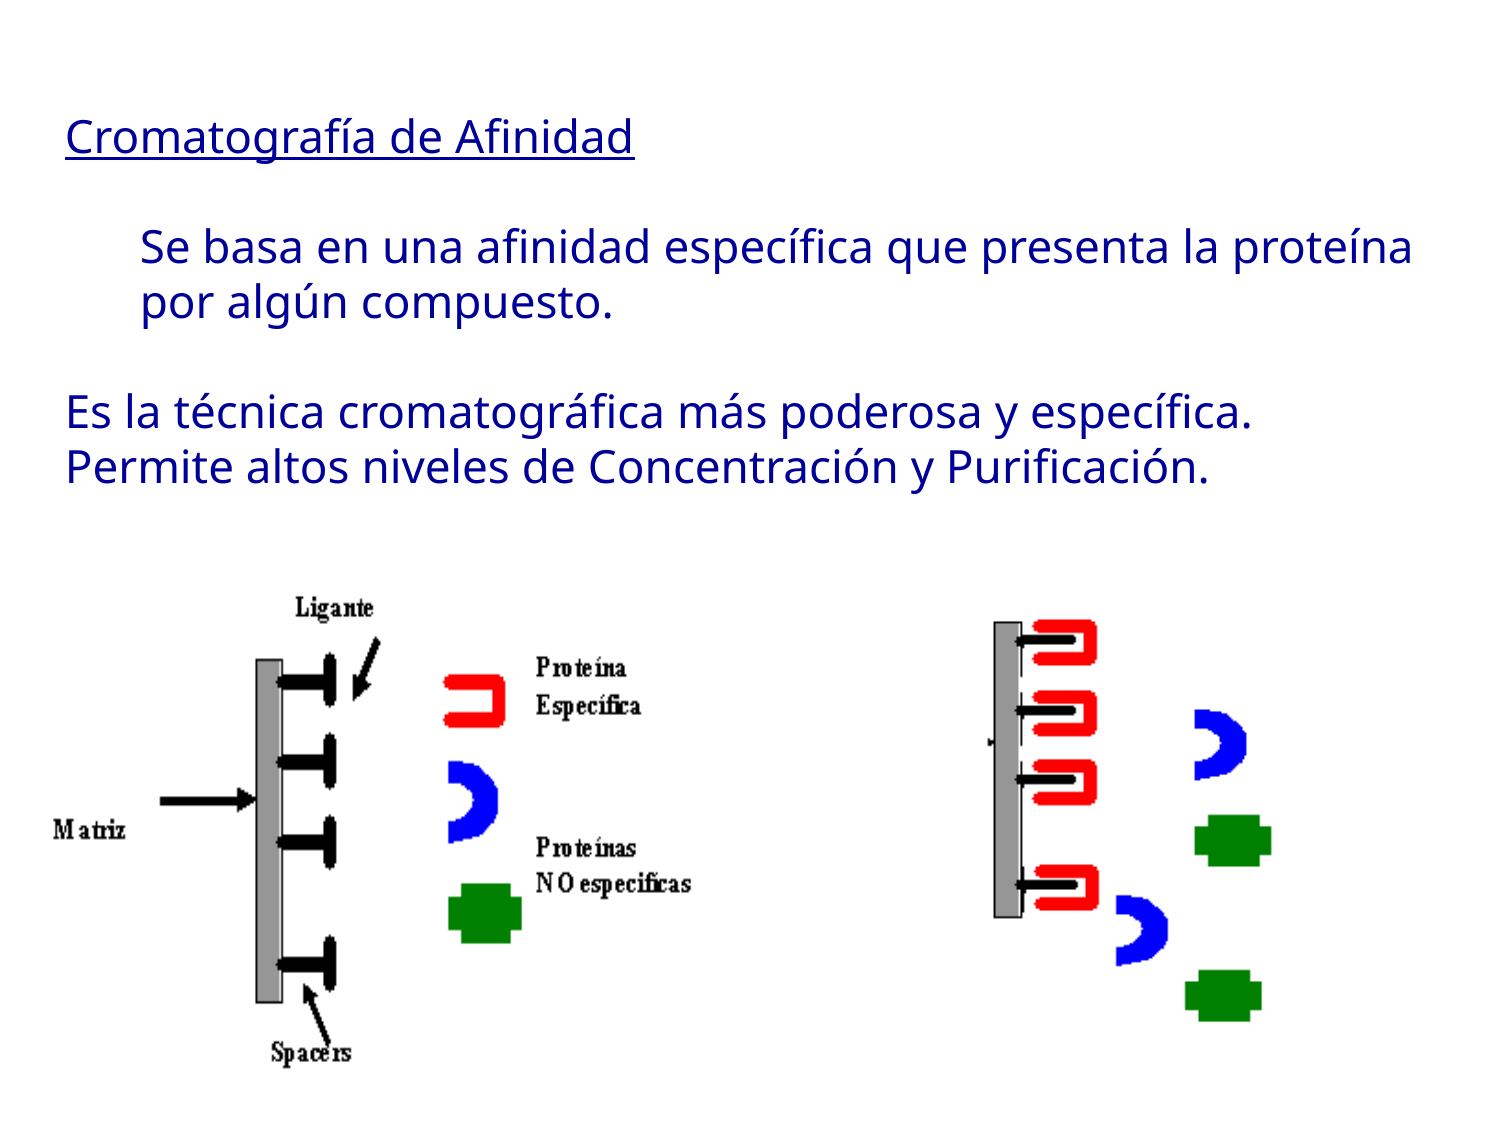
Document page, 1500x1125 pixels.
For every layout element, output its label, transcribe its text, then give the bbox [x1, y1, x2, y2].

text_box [40, 585, 715, 1082]
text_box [950, 597, 1310, 1047]
text_box Cromatografía de Afinidad Se basa en una afinidad específica que presenta la proteína por algún compuesto. Es la técnica cromatográfica más poderosa y específica. Permite altos niveles de Concentración y Purificación. [50, 99, 1450, 500]
